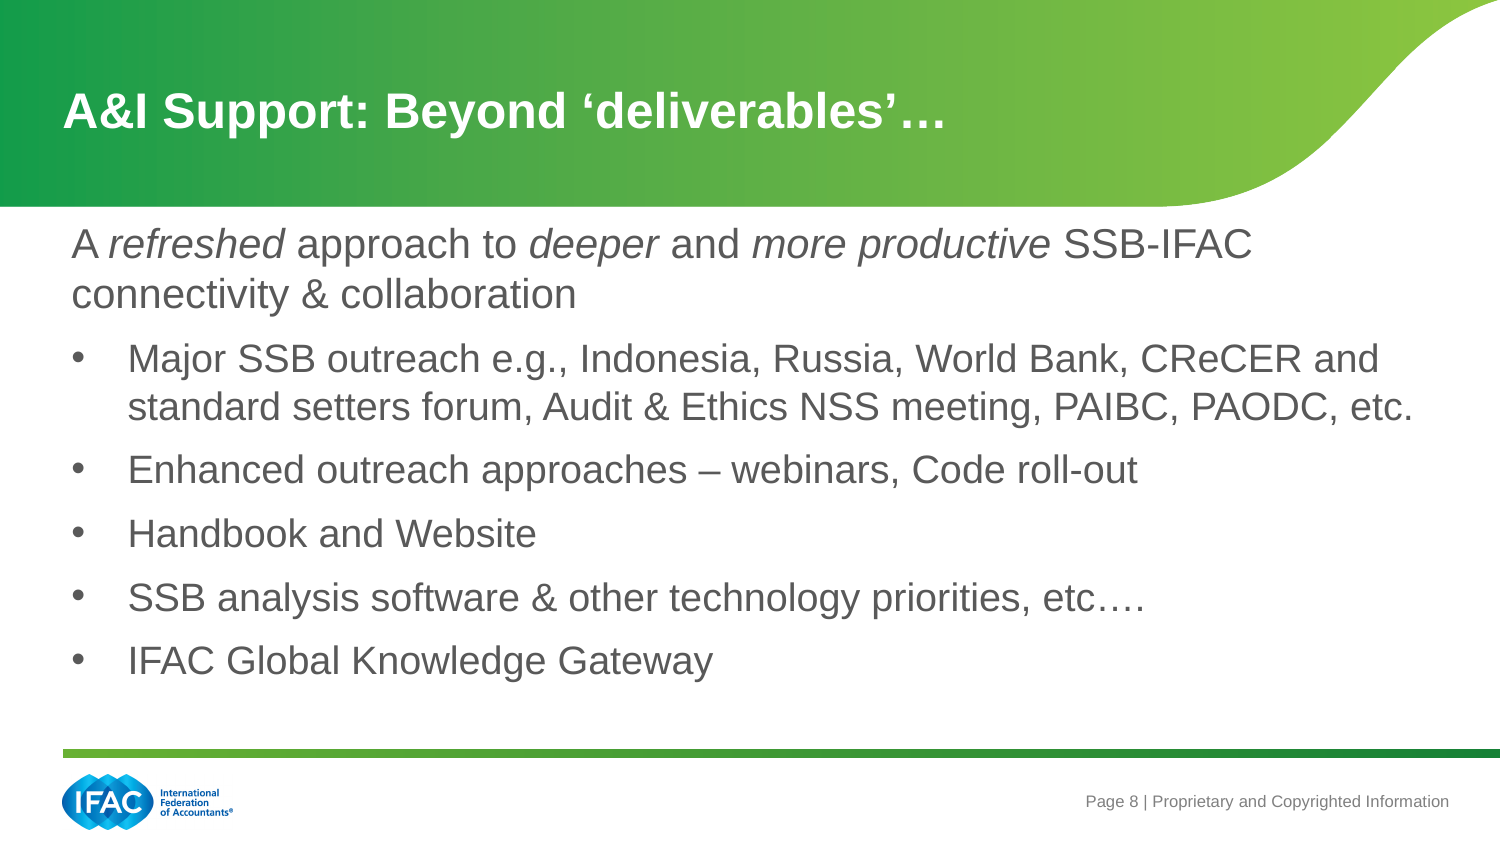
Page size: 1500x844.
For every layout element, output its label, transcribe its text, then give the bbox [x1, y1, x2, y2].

picture [77, 785, 140, 819]
list A refreshed approach to deeper and more productive SSB-IFAC connectivity & collaboration Major SSB outreach e.g., Indonesia, Russia, World Bank, CReCER and standard setters forum, Audit & Ethics NSS meeting, PAIBC, PAODC, etc. Enhanced outreach approaches – webinars, Code roll-out Handbook and Website SSB analysis software & other technology priorities, etc…. IFAC Global Knowledge Gateway [56, 209, 1444, 768]
picture [111, 774, 123, 778]
picture [0, 0, 1500, 207]
picture [92, 774, 105, 778]
title A&I Support: Beyond ‘deliverables’… [62, 75, 1300, 142]
picture [93, 826, 104, 830]
picture [129, 774, 233, 830]
picture [62, 774, 86, 830]
